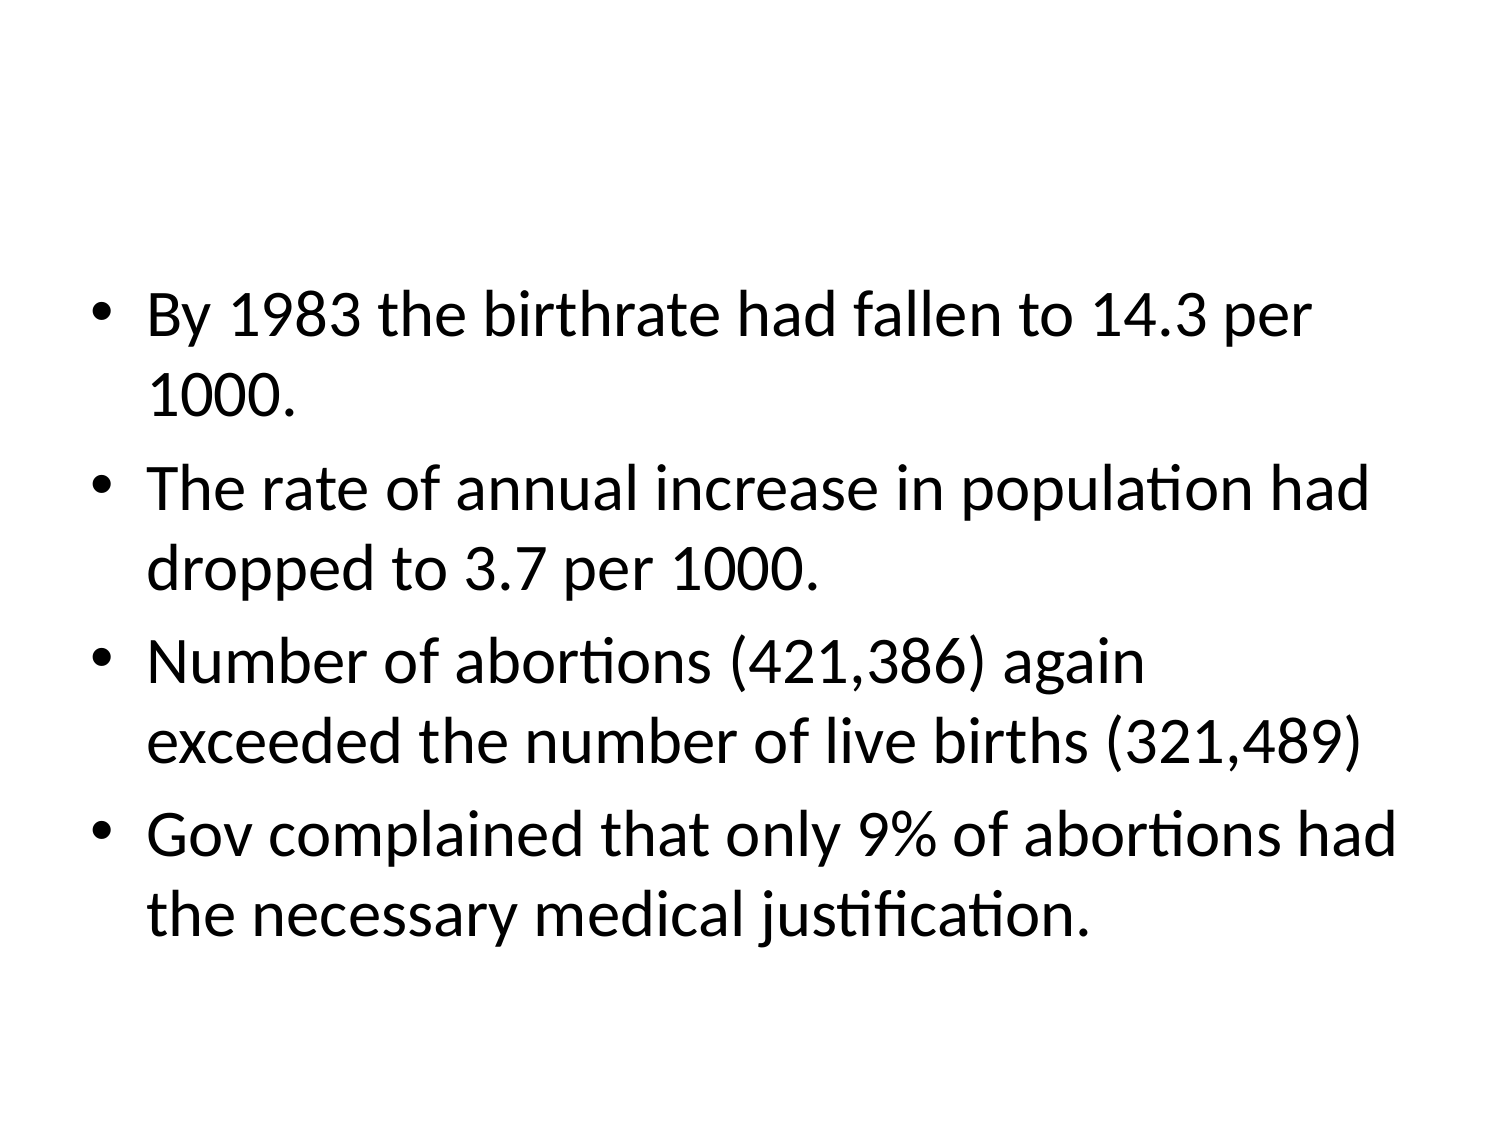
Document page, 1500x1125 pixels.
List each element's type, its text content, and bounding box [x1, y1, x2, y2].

list By 1983 the birthrate had fallen to 14.3 per 1000. The rate of annual increase in population had dropped to 3.7 per 1000. Number of abortions (421,386) again exceeded the number of live births (321,489) Gov complained that only 9% of abortions had the necessary medical justification. [75, 262, 1425, 1005]
